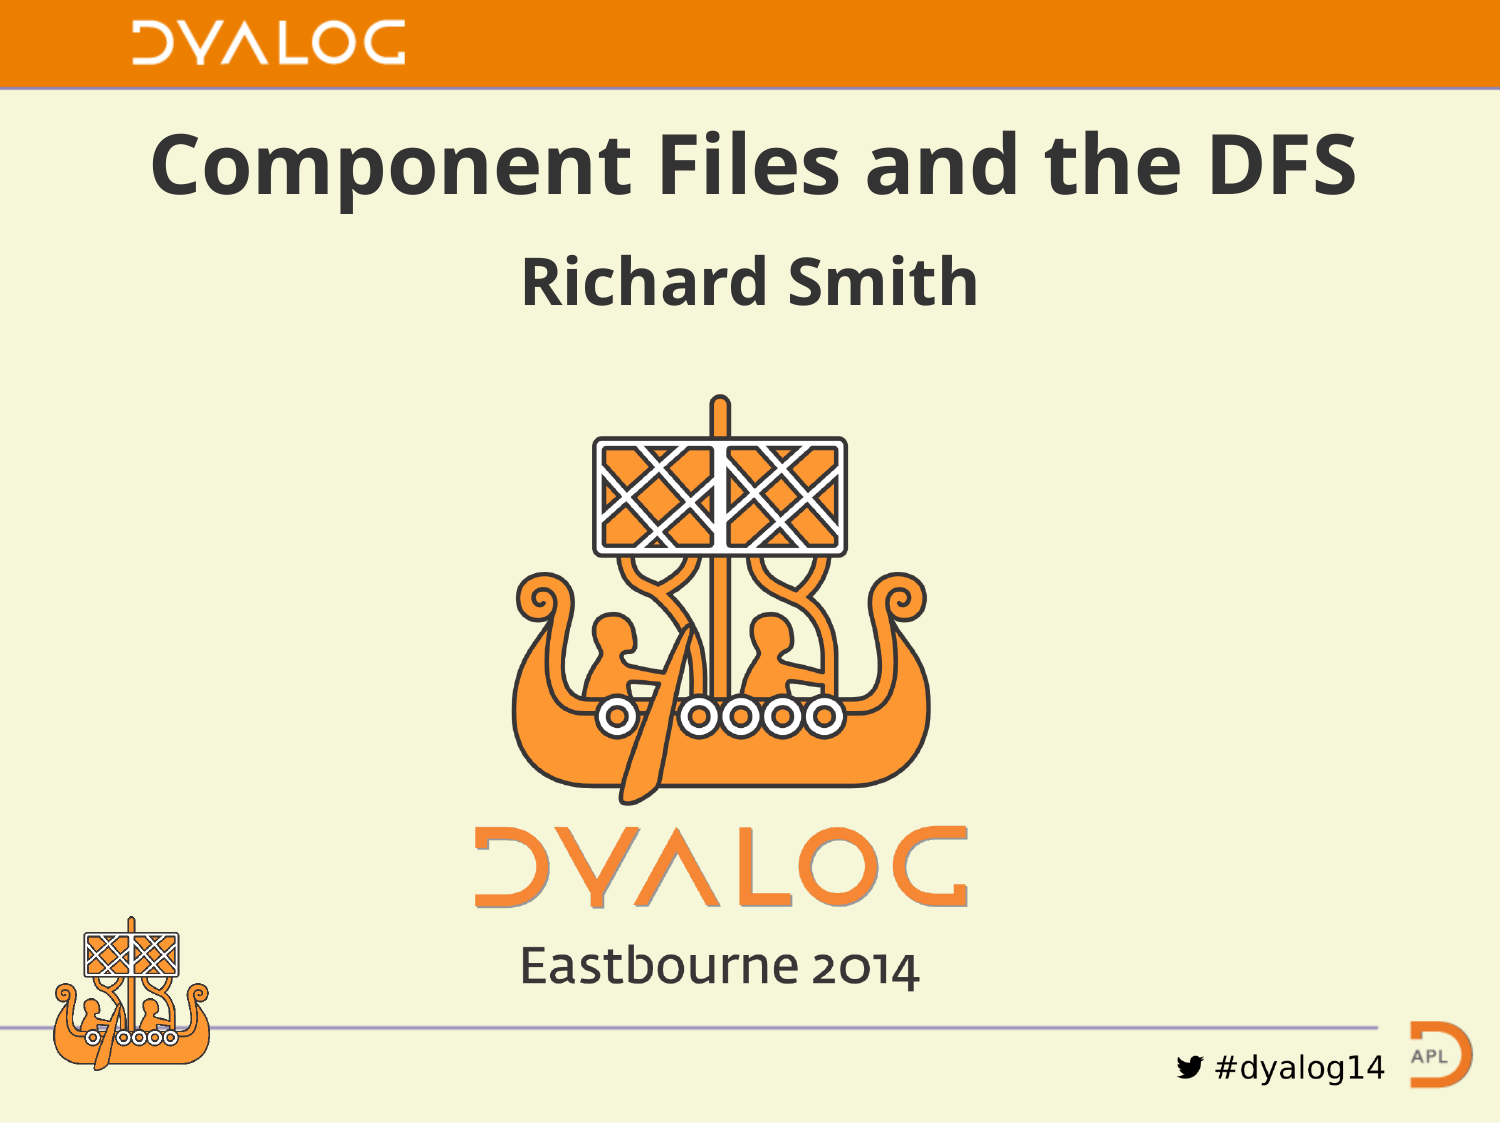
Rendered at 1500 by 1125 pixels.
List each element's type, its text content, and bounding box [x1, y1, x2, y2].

picture [0, 0, 1500, 1123]
text_box Component Files and the DFS [106, 101, 1401, 220]
text_box Richard Smith [112, 231, 1388, 327]
